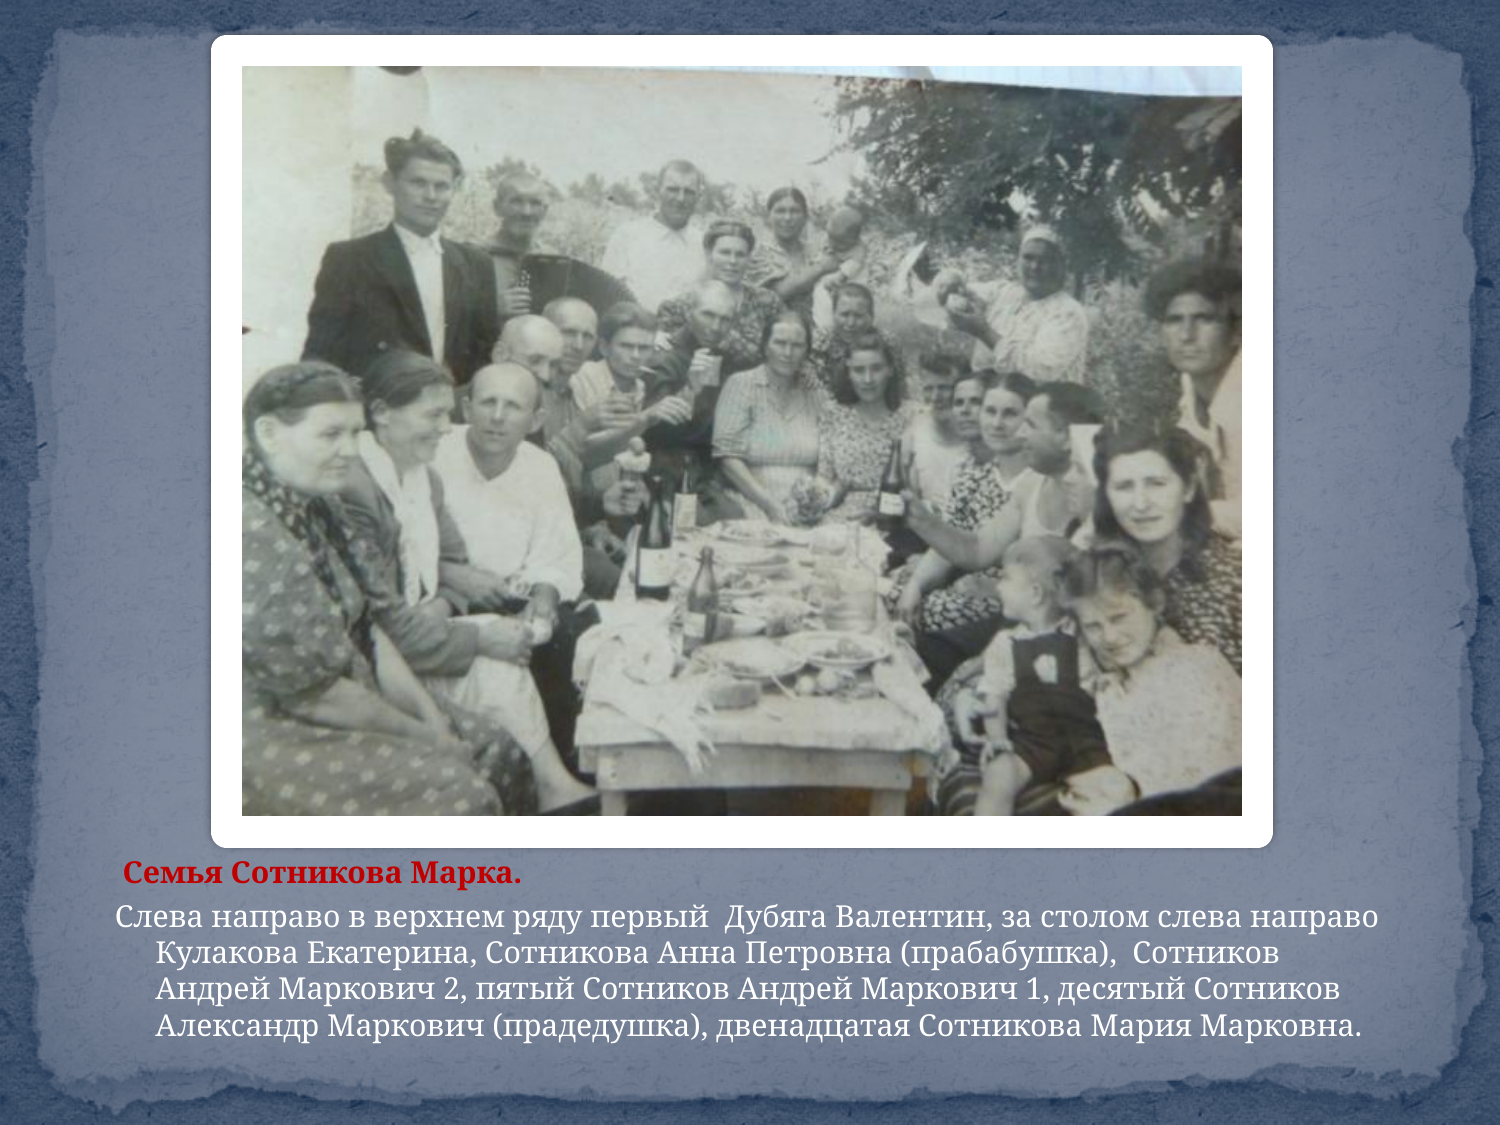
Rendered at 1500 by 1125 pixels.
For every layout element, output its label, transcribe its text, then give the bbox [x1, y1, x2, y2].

text_box Семья Сотникова Марка. Слева направо в верхнем ряду первый Дубяга Валентин, за столом слева направо Кулакова Екатерина, Сотникова Анна Петровна (прабабушка), Сотников Андрей Маркович 2, пятый Сотников Андрей Маркович 1, десятый Сотников Александр Маркович (прадедушка), двенадцатая Сотникова Мария Марковна. [100, 845, 1412, 1059]
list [244, 68, 1242, 815]
